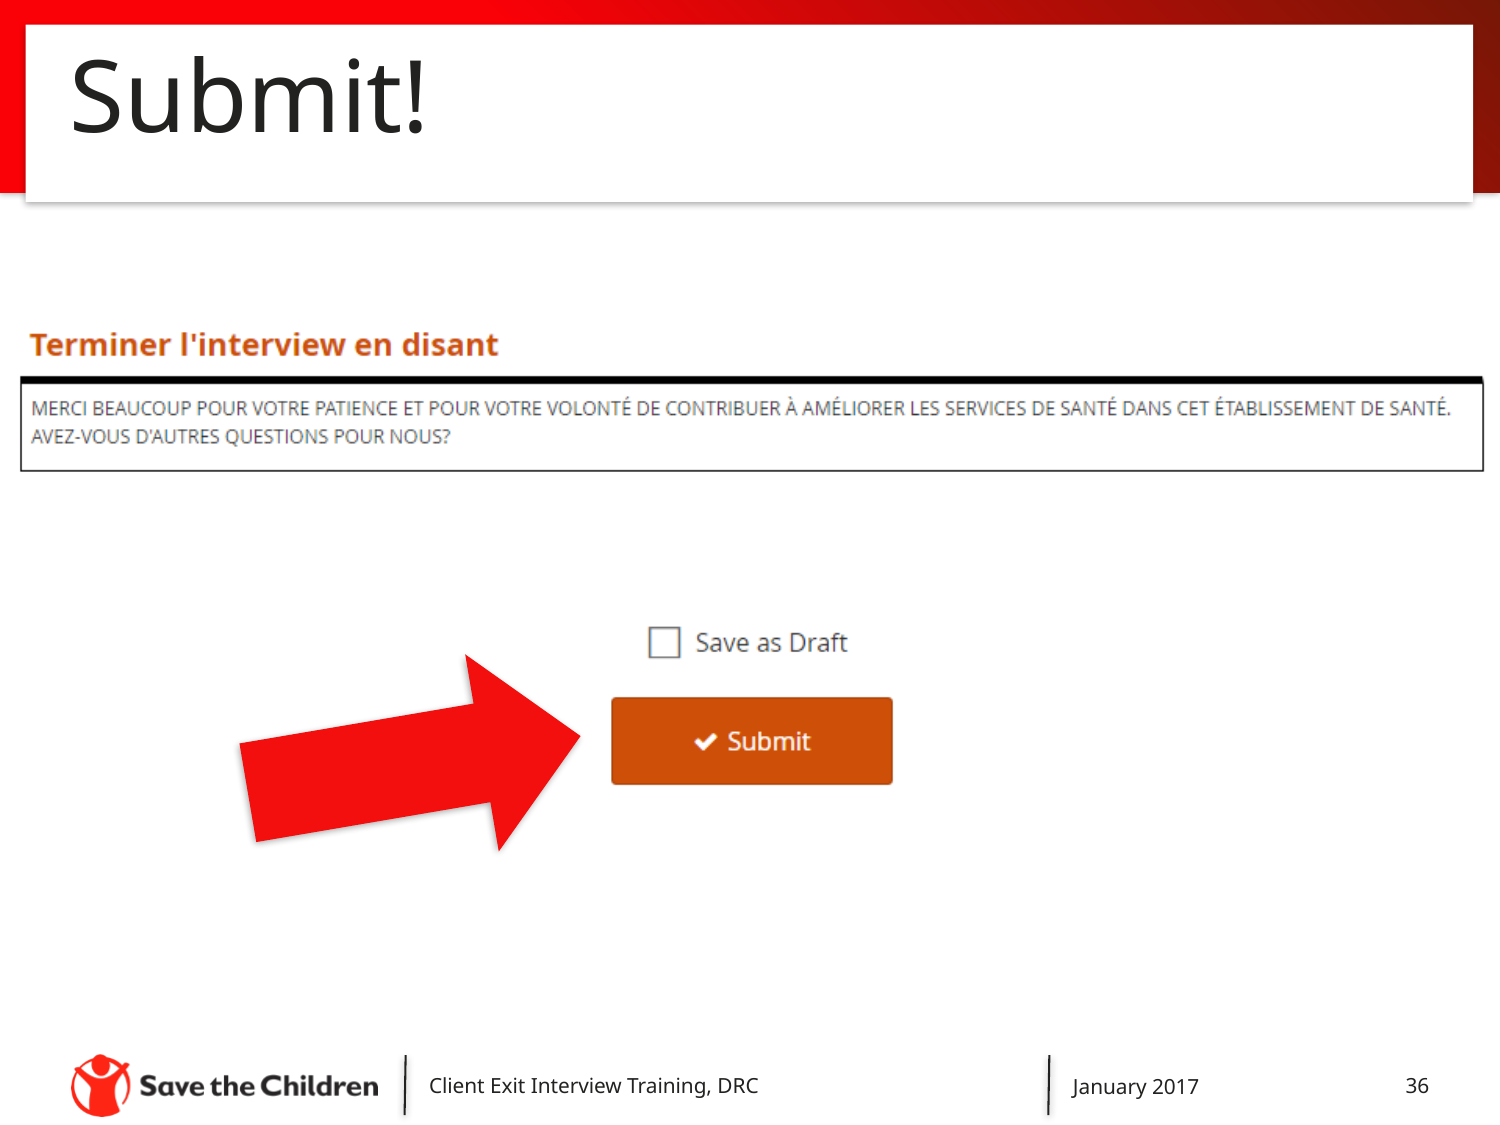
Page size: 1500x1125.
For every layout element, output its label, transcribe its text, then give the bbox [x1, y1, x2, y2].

slide_number 36 [1317, 1056, 1445, 1117]
title Submit! [69, 50, 1429, 273]
picture [8, 331, 1492, 794]
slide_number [1057, 1056, 1317, 1117]
footer Client Exit Interview Training, DRC [414, 1056, 1042, 1117]
text_box [248, 800, 537, 853]
picture [71, 1054, 378, 1117]
